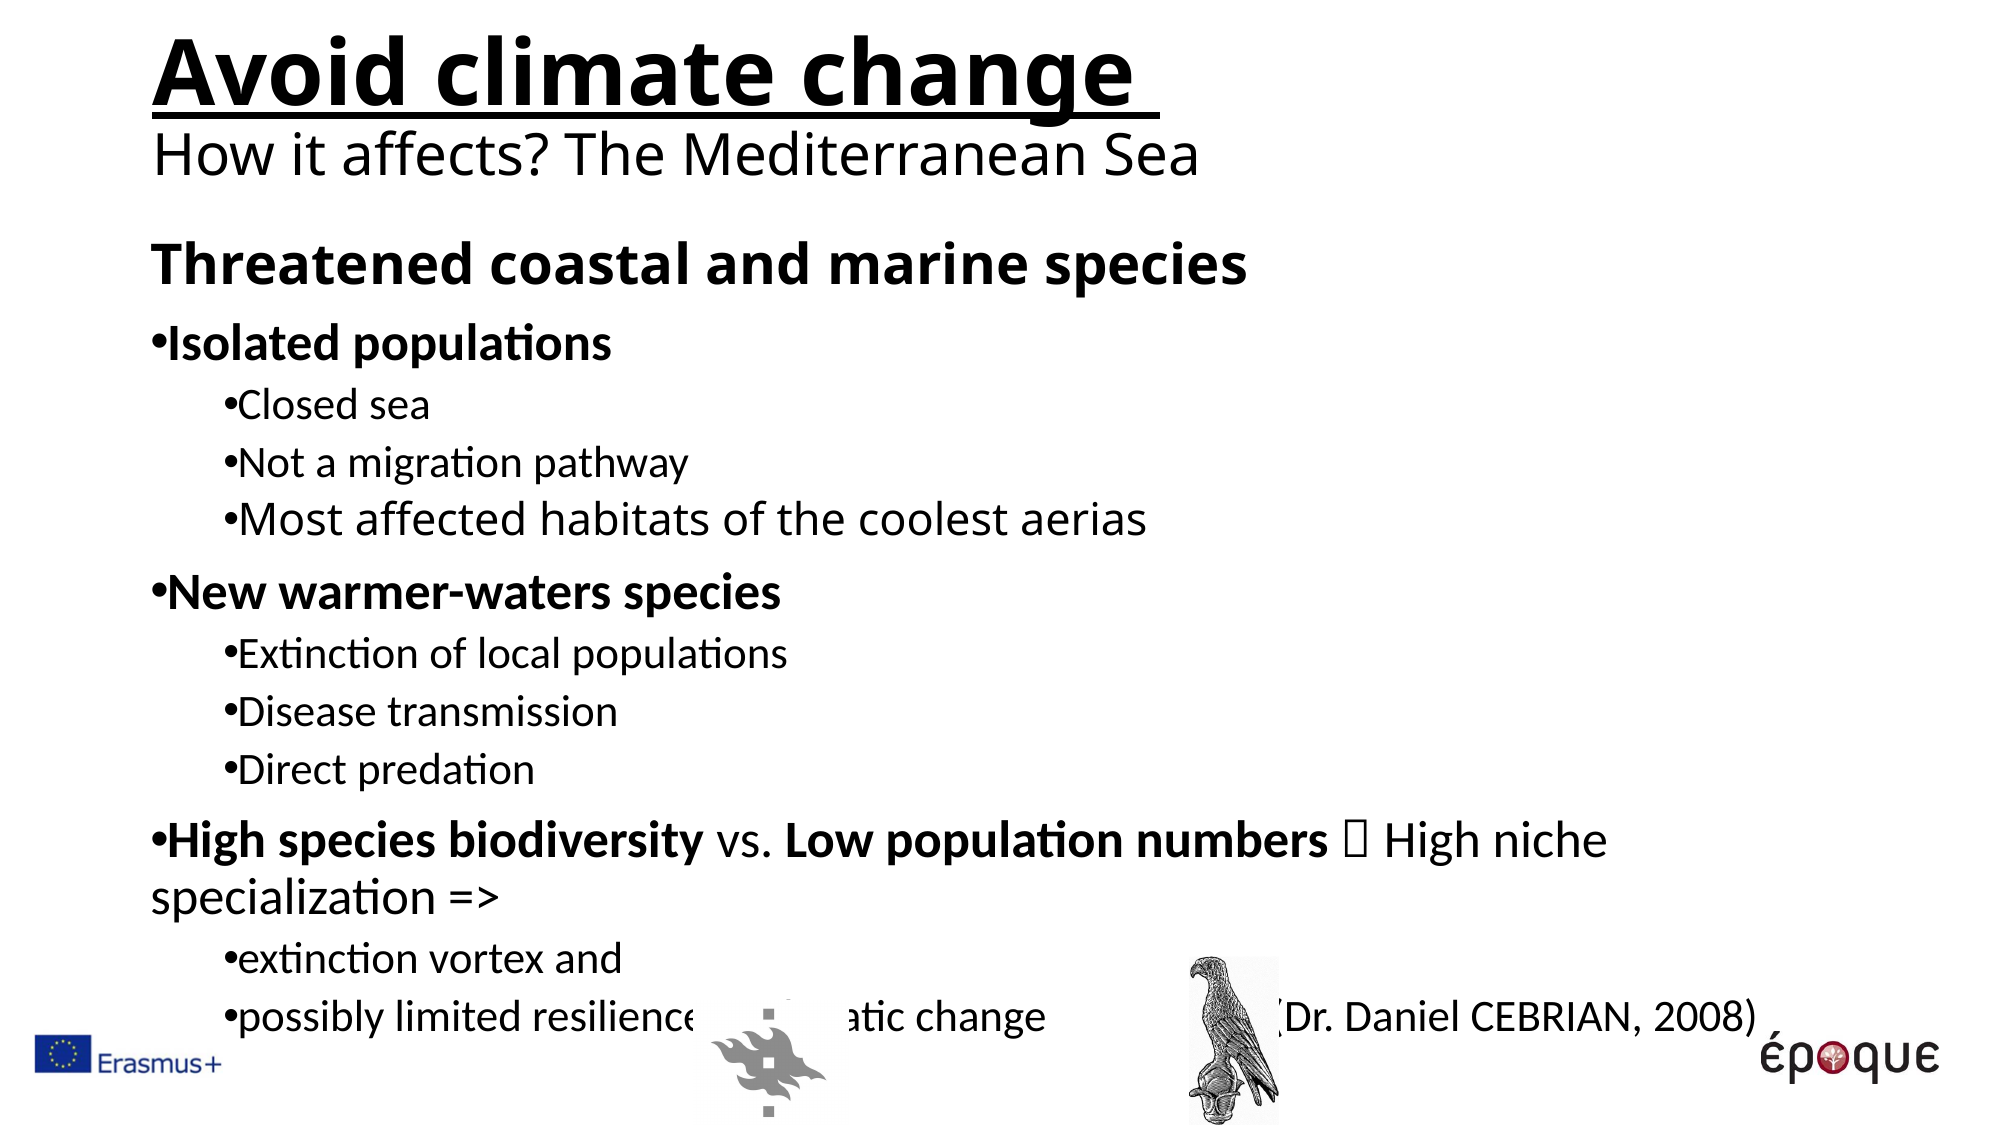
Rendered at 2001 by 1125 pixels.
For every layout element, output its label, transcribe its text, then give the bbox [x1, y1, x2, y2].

picture [33, 1024, 223, 1084]
list Threatened coastal and marine species Isolated populations Closed sea Not a migration pathway Most affected habitats of the coolest aerias New warmer-waters species Extinction of local populations Disease transmission Direct predation High species biodiversity vs. Low population numbers  High niche specialization => extinction vortex and possibly limited resilience to climatic change (Dr. Daniel CEBRIAN, 2008) [135, 228, 1861, 1056]
title Avoid climate change How it affects? The Mediterranean Sea [137, 0, 1863, 214]
picture [1761, 1031, 1939, 1084]
picture [1189, 956, 1279, 1125]
picture [693, 1000, 849, 1125]
